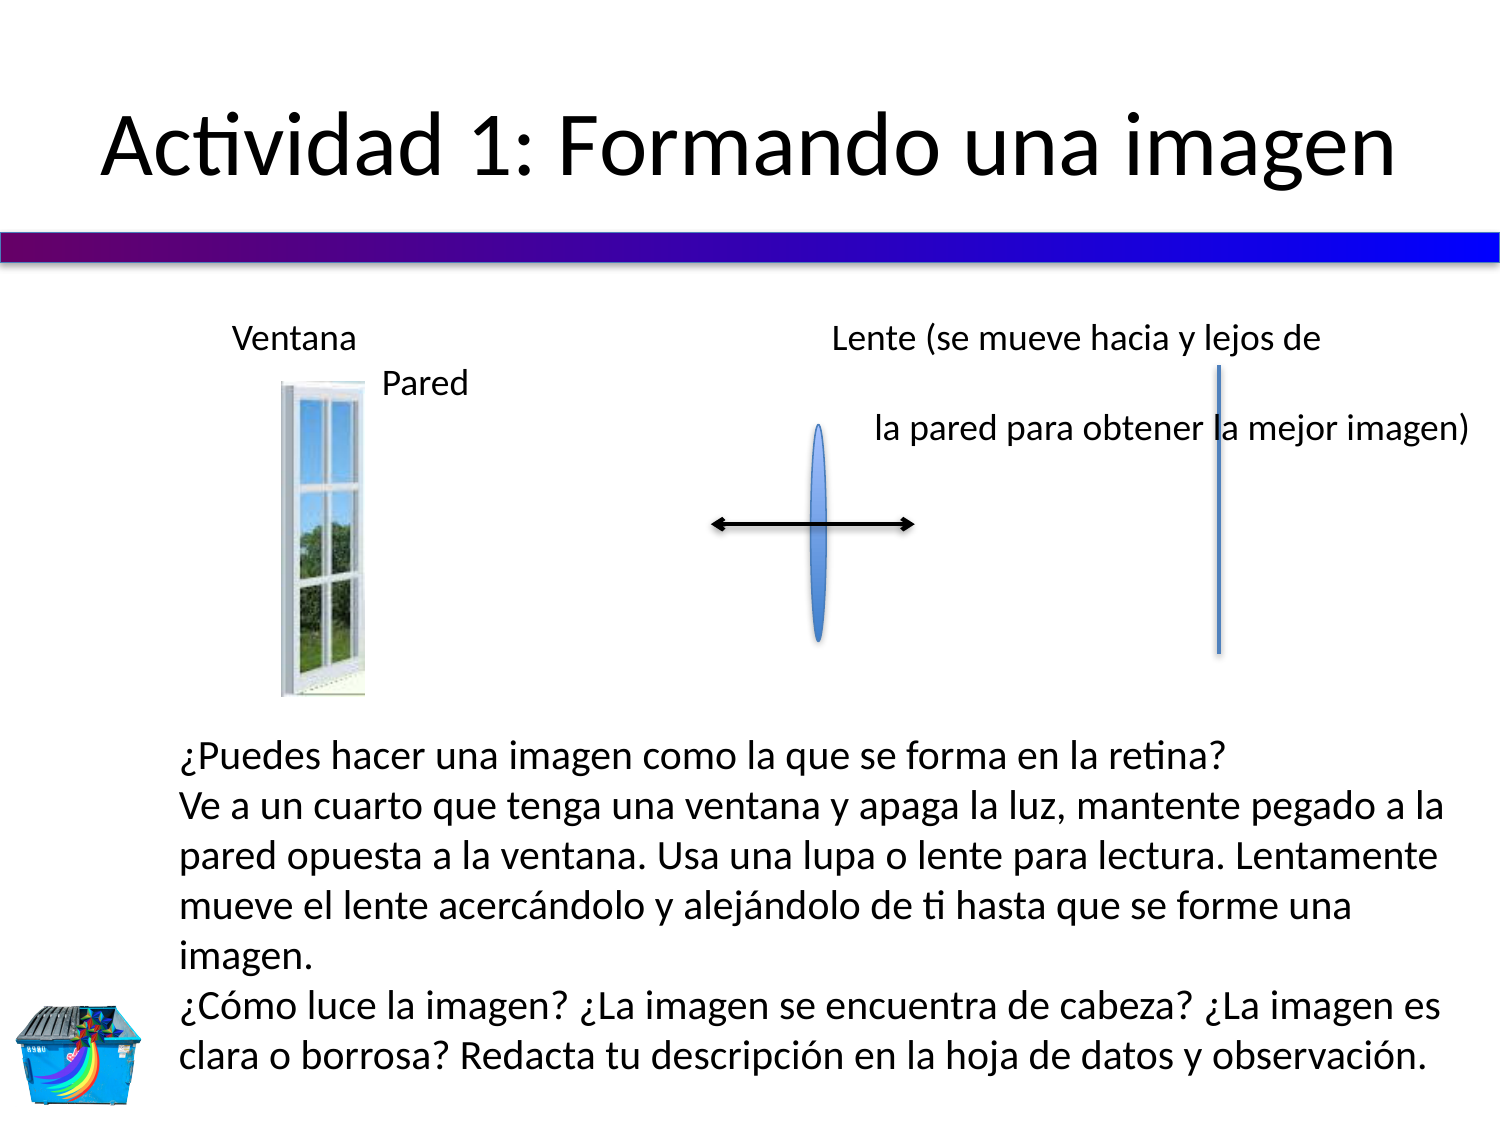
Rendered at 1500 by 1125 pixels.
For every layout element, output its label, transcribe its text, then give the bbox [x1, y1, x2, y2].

text_box [809, 535, 827, 643]
picture [280, 380, 366, 697]
title Actividad 1: Formando una imagen [75, 45, 1425, 233]
text_box Ventana Lente (se mueve hacia y lejos de Pared la pared para obtener la mejor imagen) [217, 305, 1500, 456]
picture [14, 1004, 143, 1107]
text_box ¿Puedes hacer una imagen como la que se forma en la retina? Ve a un cuarto que tenga una ventana y apaga la luz, mantente pegado a la pared opuesta a la ventana. Usa una lupa o lente para lectura. Lentamente mueve el lente acercándolo y alejándolo de ti hasta que se forme una imagen. ¿Cómo luce la imagen? ¿La imagen se encuentra de cabeza? ¿La imagen es clara o borrosa? Redacta tu descripción en la hoja de datos y observación. [163, 720, 1472, 1086]
text_box [809, 456, 827, 520]
